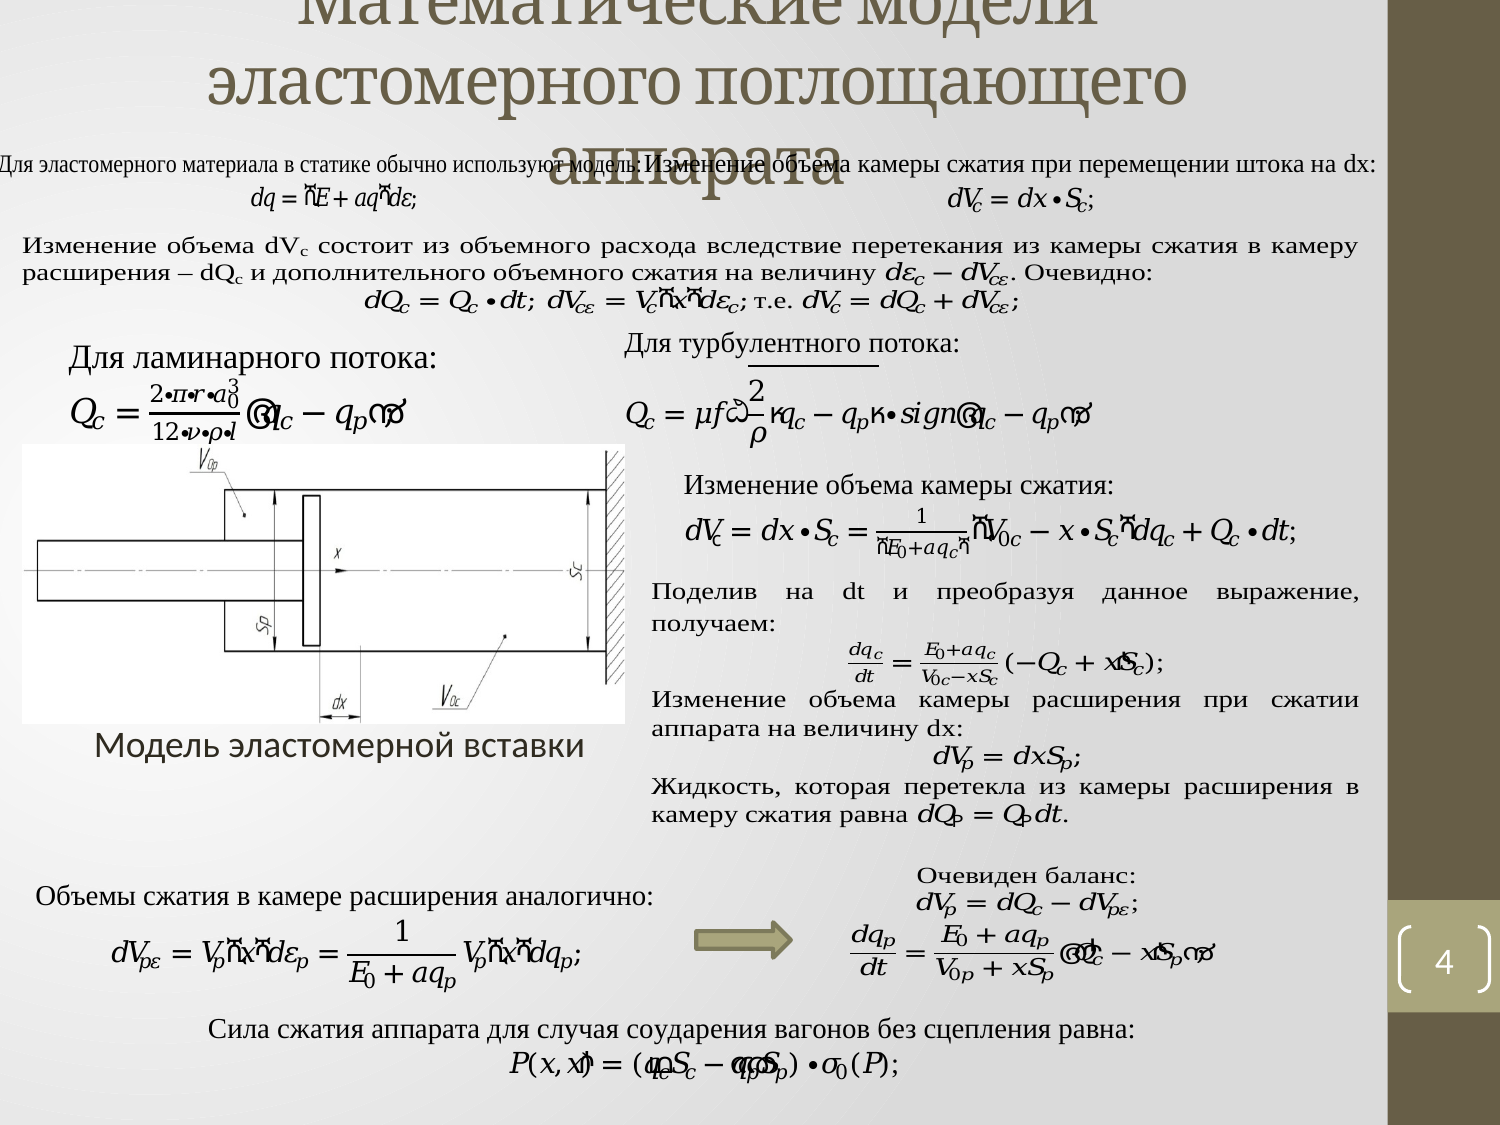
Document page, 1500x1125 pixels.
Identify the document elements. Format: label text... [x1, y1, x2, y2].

text_box Модель эластомерной вставки [79, 732, 601, 773]
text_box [0, 148, 643, 224]
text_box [623, 325, 1280, 463]
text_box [21, 231, 1362, 358]
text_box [68, 336, 621, 437]
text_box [682, 467, 1345, 569]
slide_number 4 [1397, 925, 1492, 994]
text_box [809, 861, 1245, 1030]
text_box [643, 148, 1396, 221]
text_box [694, 920, 793, 960]
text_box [650, 576, 1361, 873]
title Математические модели эластомерного поглощающего аппарата [71, 0, 1322, 141]
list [21, 444, 625, 725]
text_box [207, 1012, 1197, 1089]
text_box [21, 879, 671, 1013]
